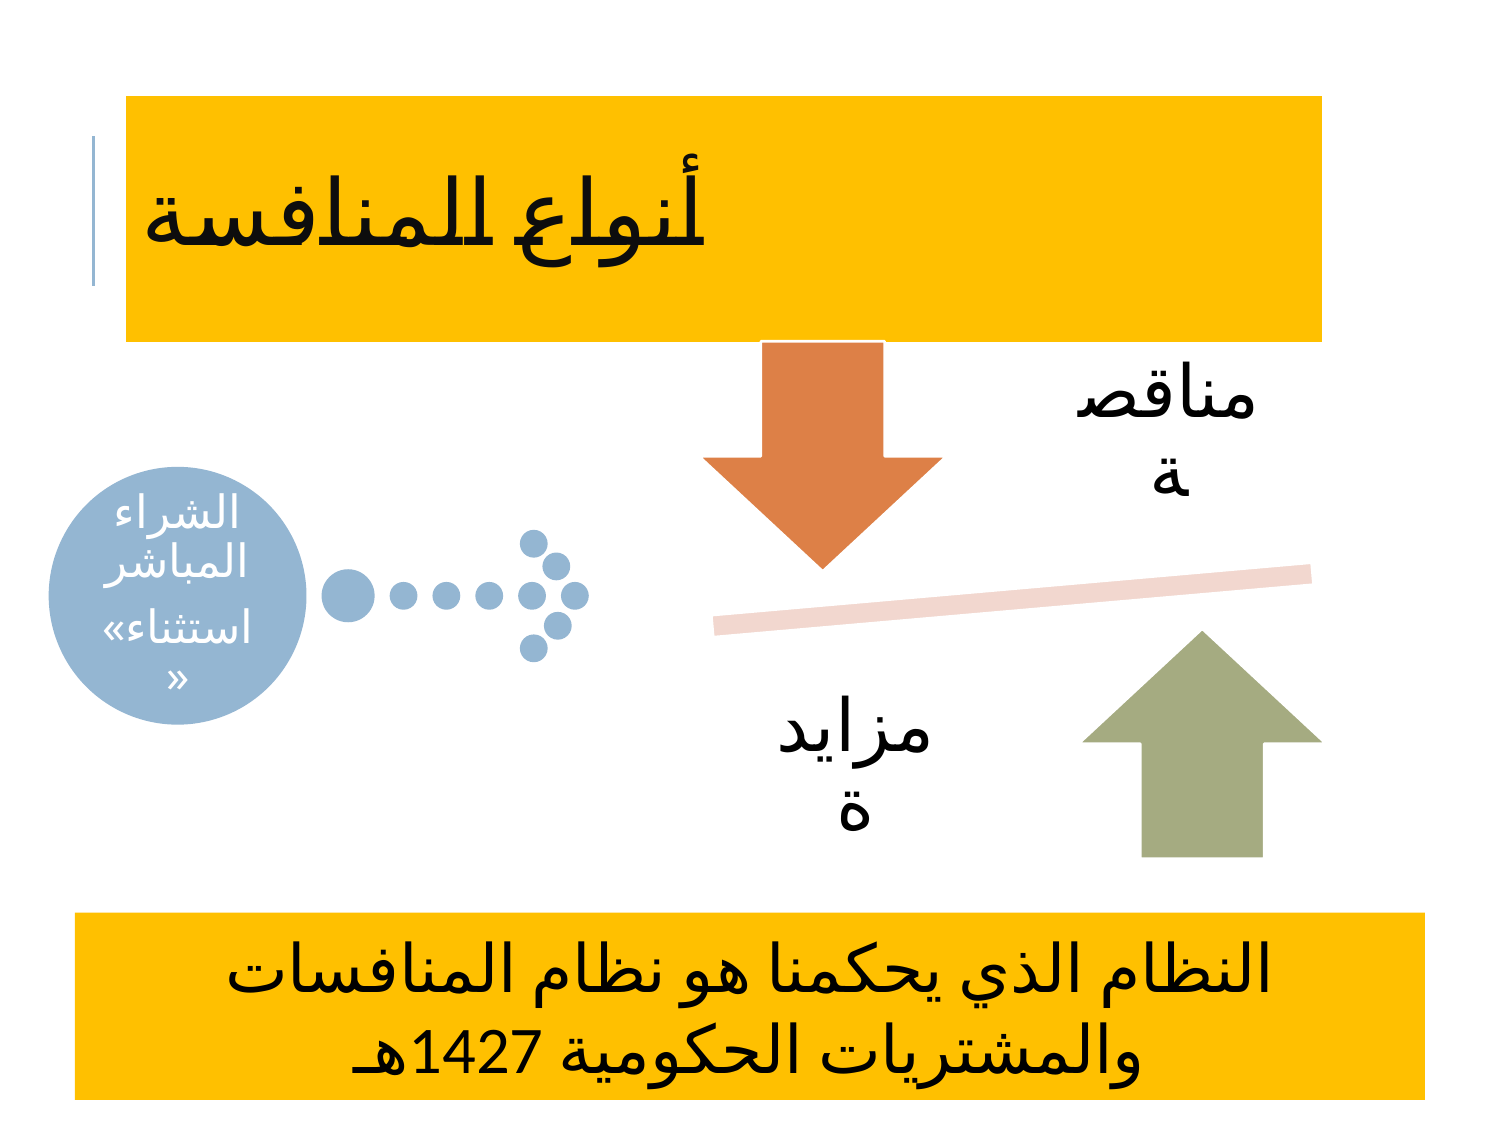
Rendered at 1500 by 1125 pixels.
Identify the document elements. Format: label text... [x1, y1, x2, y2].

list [599, 312, 1426, 888]
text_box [49, 341, 588, 851]
text_box النظام الذي يحكمنا هو نظام المنافسات والمشتريات الحكومية 1427هـ [74, 912, 1425, 1100]
slide_number 2 [1333, 1061, 1454, 1107]
title أنواع المنافسة [126, 96, 1322, 340]
